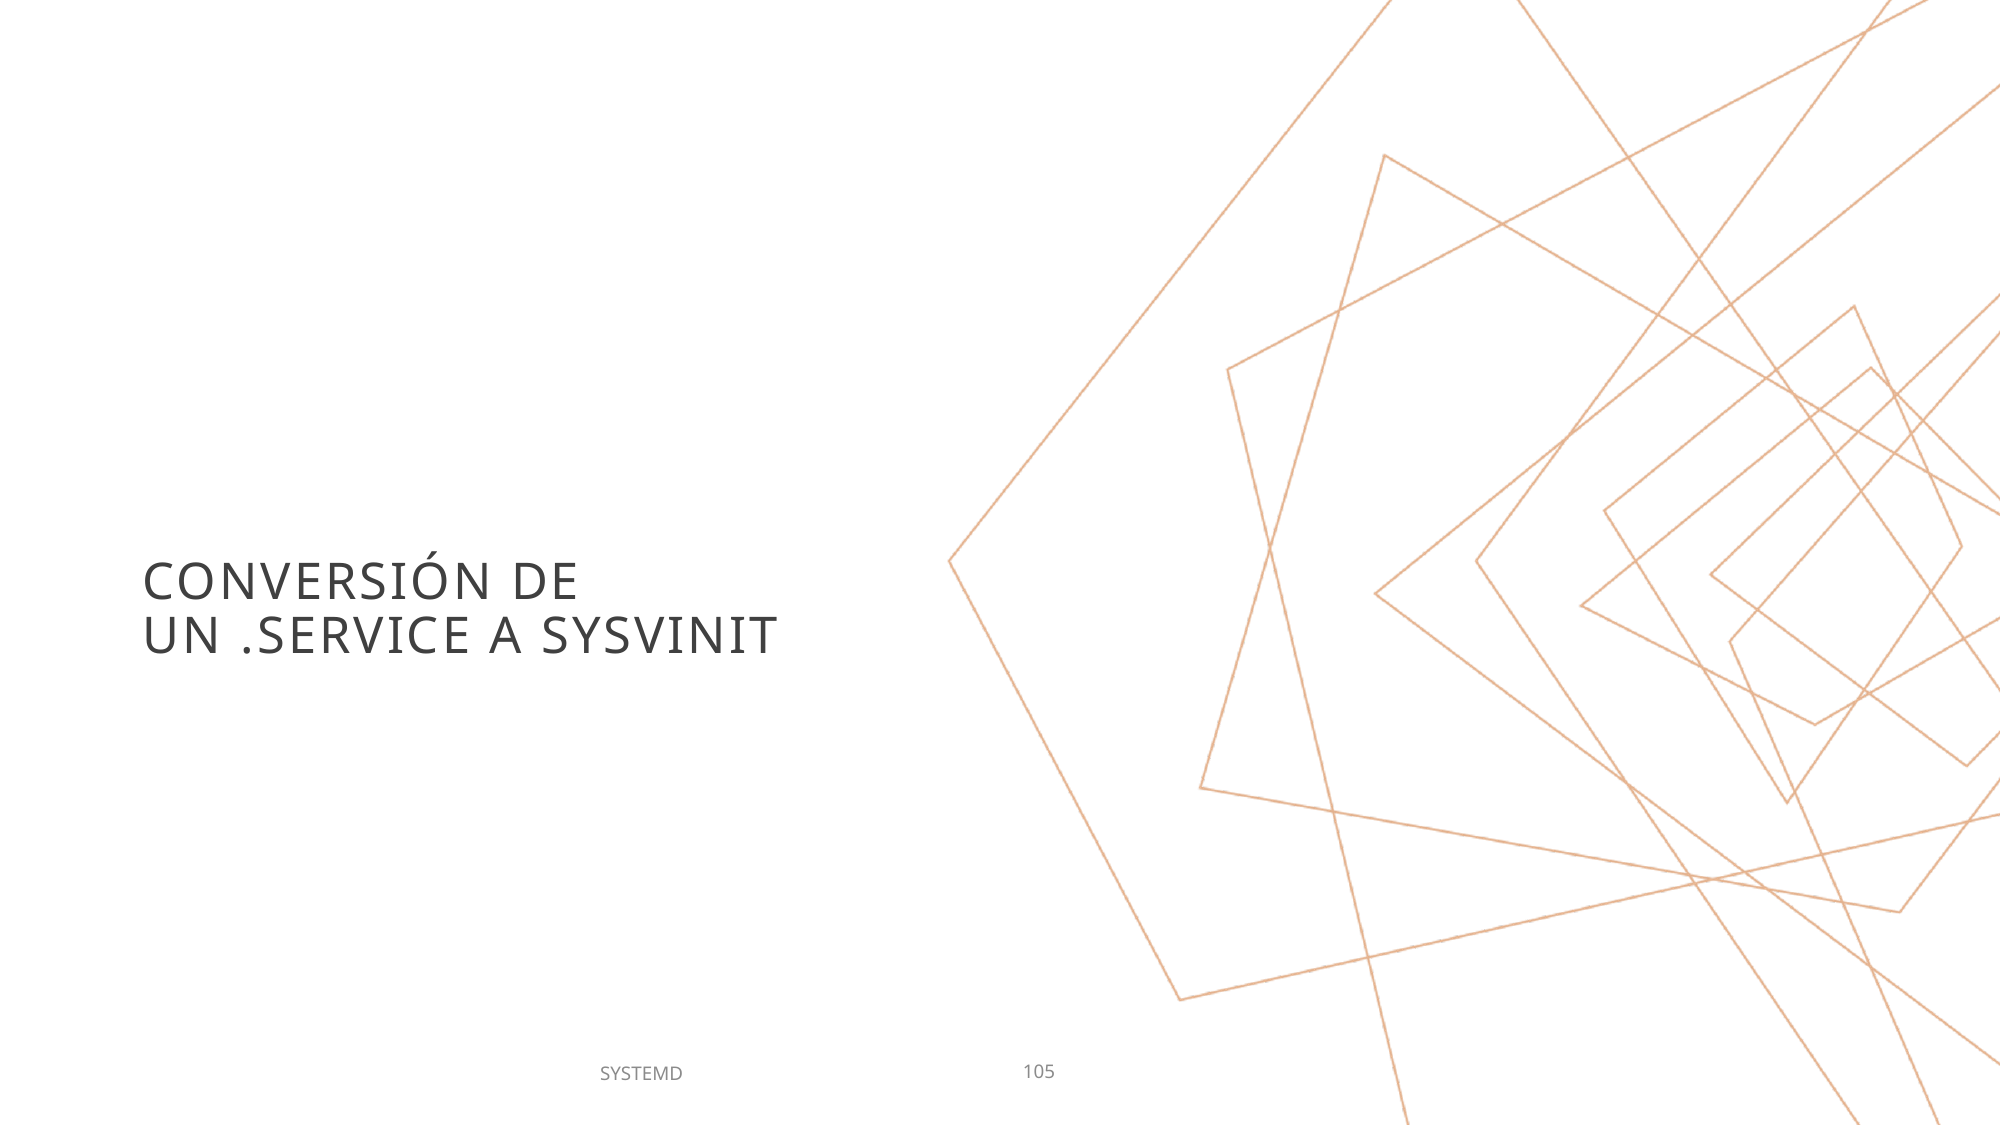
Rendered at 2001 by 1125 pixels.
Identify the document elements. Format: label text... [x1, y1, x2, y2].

footer SYSTEMD [437, 1042, 846, 1103]
picture [900, 0, 2000, 1125]
slide_number 105 [908, 1042, 1071, 1103]
title CONVERSIÓN DE UN .SERVICE A SYSVINIT [127, 512, 846, 673]
